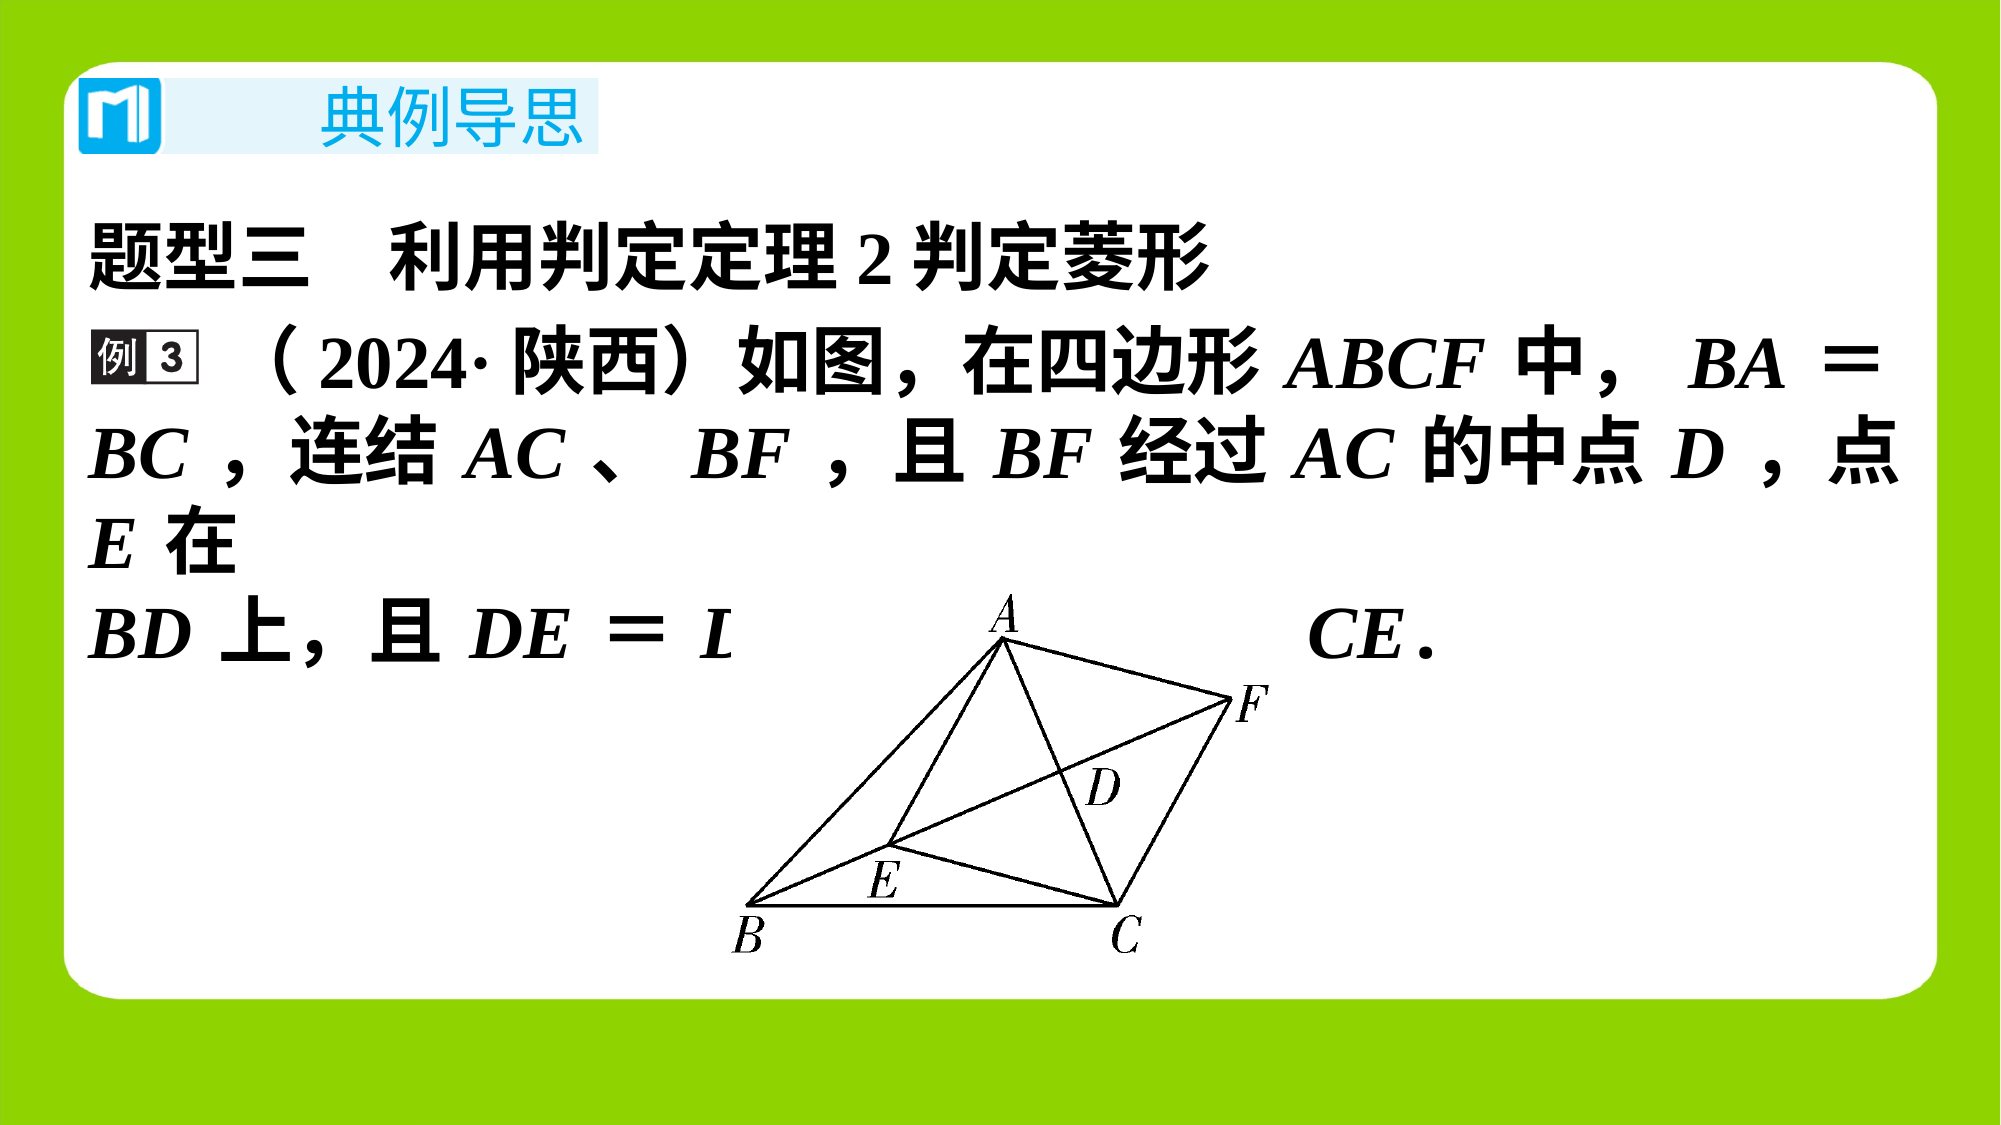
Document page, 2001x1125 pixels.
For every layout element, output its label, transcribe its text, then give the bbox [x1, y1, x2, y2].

text_box （2024·陕西）如图，在四边形ABCF中，BA＝ BC，连结AC、BF，且BF经过AC的中点D，点E在 BD上，且DE＝DF，连结AE、CE. [88, 308, 1974, 587]
picture [0, 0, 2001, 1125]
text_box 题型三 利用判定定理2判定菱形 [88, 209, 1210, 301]
